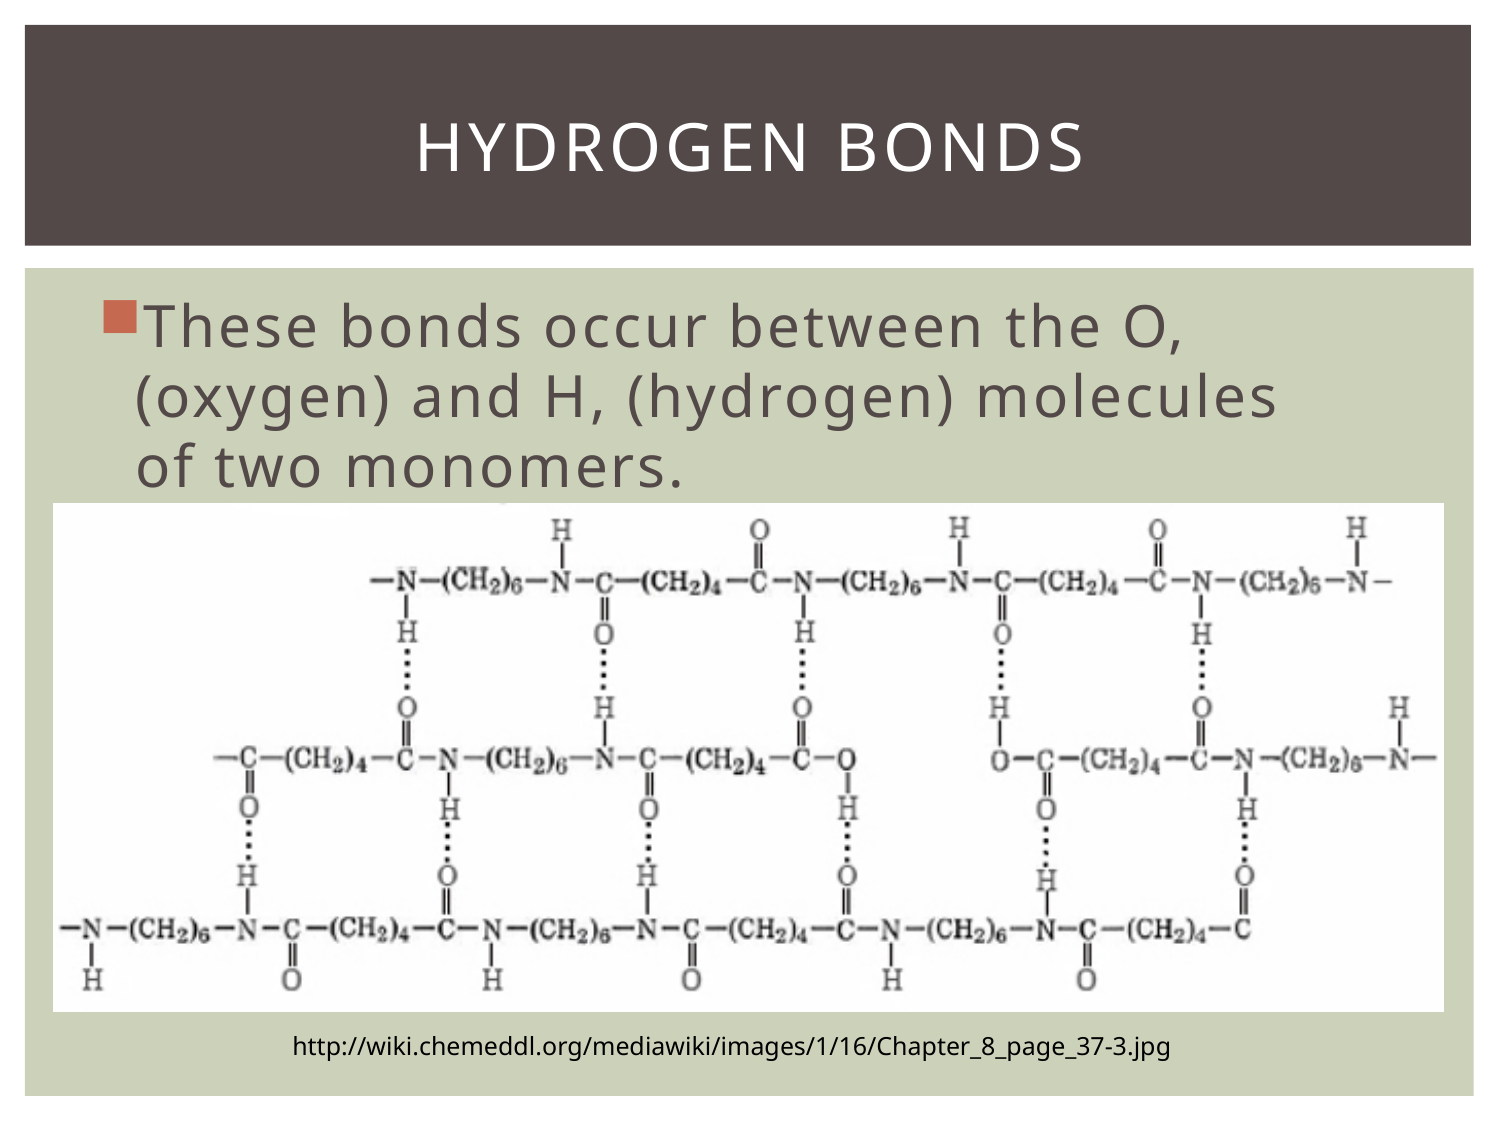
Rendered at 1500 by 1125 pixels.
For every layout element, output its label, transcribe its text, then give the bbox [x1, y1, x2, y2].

list These bonds occur between the O, (oxygen) and H, (hydrogen) molecules of two monomers. [75, 281, 1353, 502]
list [52, 503, 1444, 1012]
title Hydrogen Bonds [62, 58, 1438, 232]
text_box http://wiki.chemeddl.org/mediawiki/images/1/16/Chapter_8_page_37-3.jpg [277, 1023, 1199, 1068]
